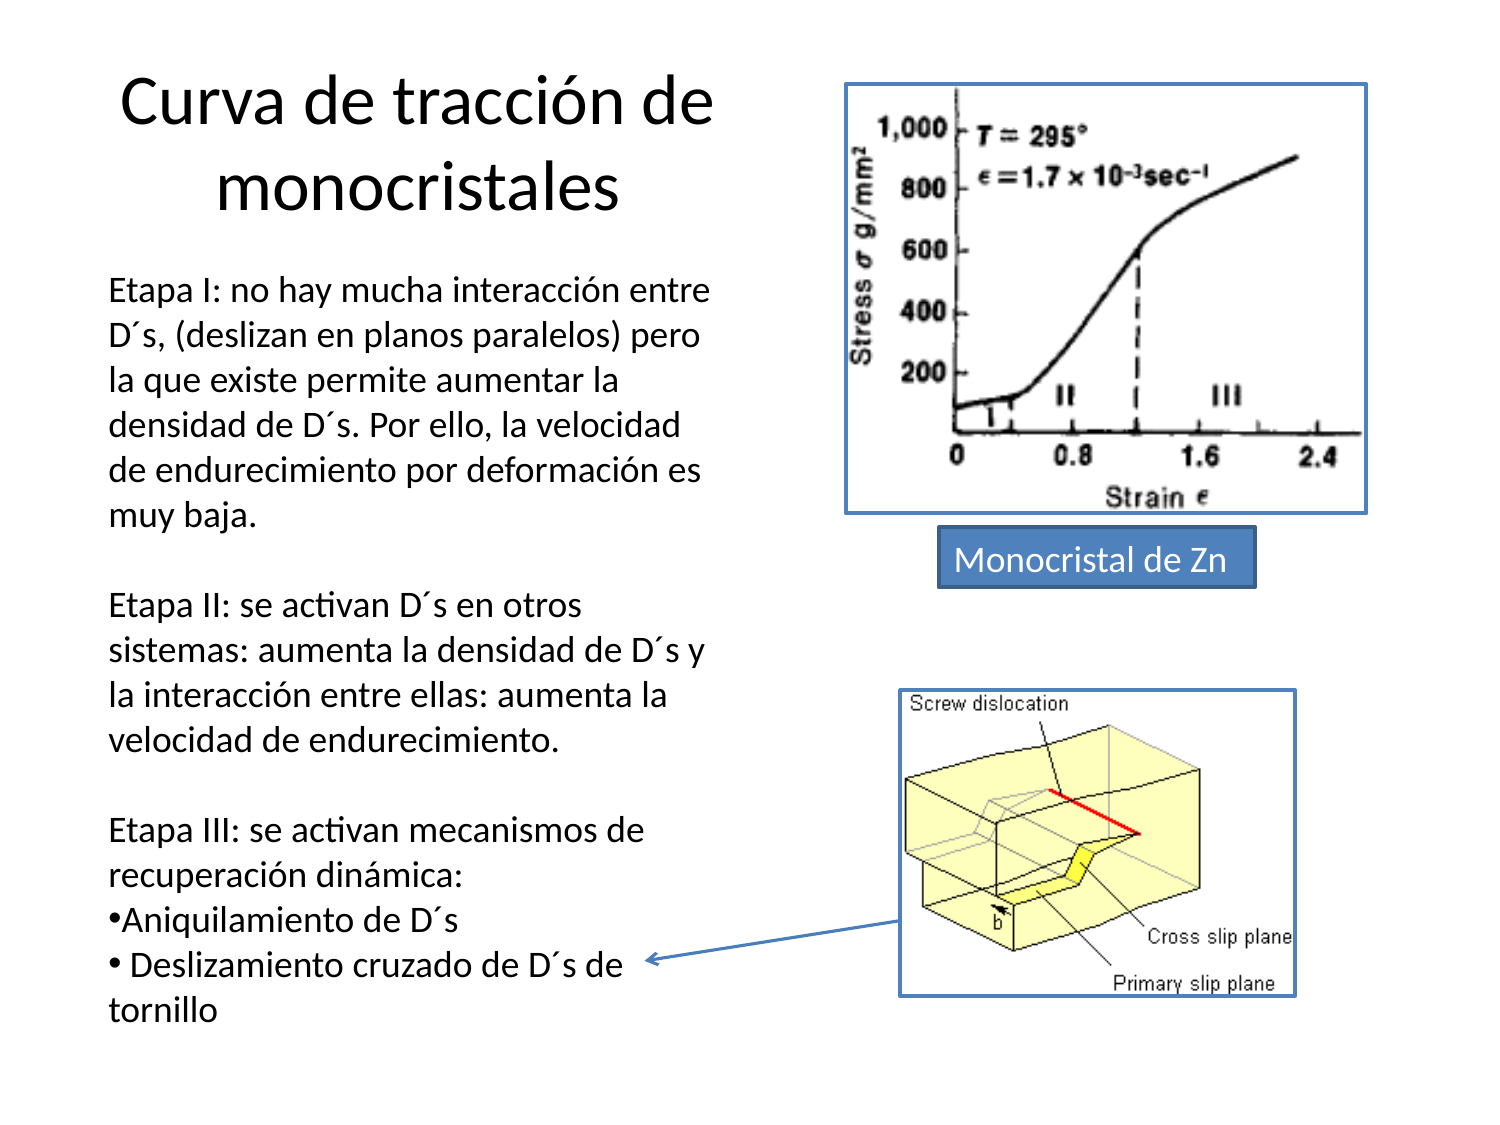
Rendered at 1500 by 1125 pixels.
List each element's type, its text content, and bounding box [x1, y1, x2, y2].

title Curva de tracción de monocristales [75, 45, 762, 233]
text_box Etapa I: no hay mucha interacción entre D´s, (deslizan en planos paralelos) pero la que existe permite aumentar la densidad de D´s. Por ello, la velocidad de endurecimiento por deformación es muy baja. Etapa II: se activan D´s en otros sistemas: aumenta la densidad de D´s y la interacción entre ellas: aumenta la velocidad de endurecimiento. Etapa III: se activan mecanismos de recuperación dinámica: Aniquilamiento de D´s Deslizamiento cruzado de D´s de tornillo [93, 257, 739, 1038]
picture [847, 85, 1365, 512]
picture [902, 692, 1294, 995]
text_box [644, 919, 897, 962]
text_box Monocristal de Zn [937, 525, 1257, 589]
